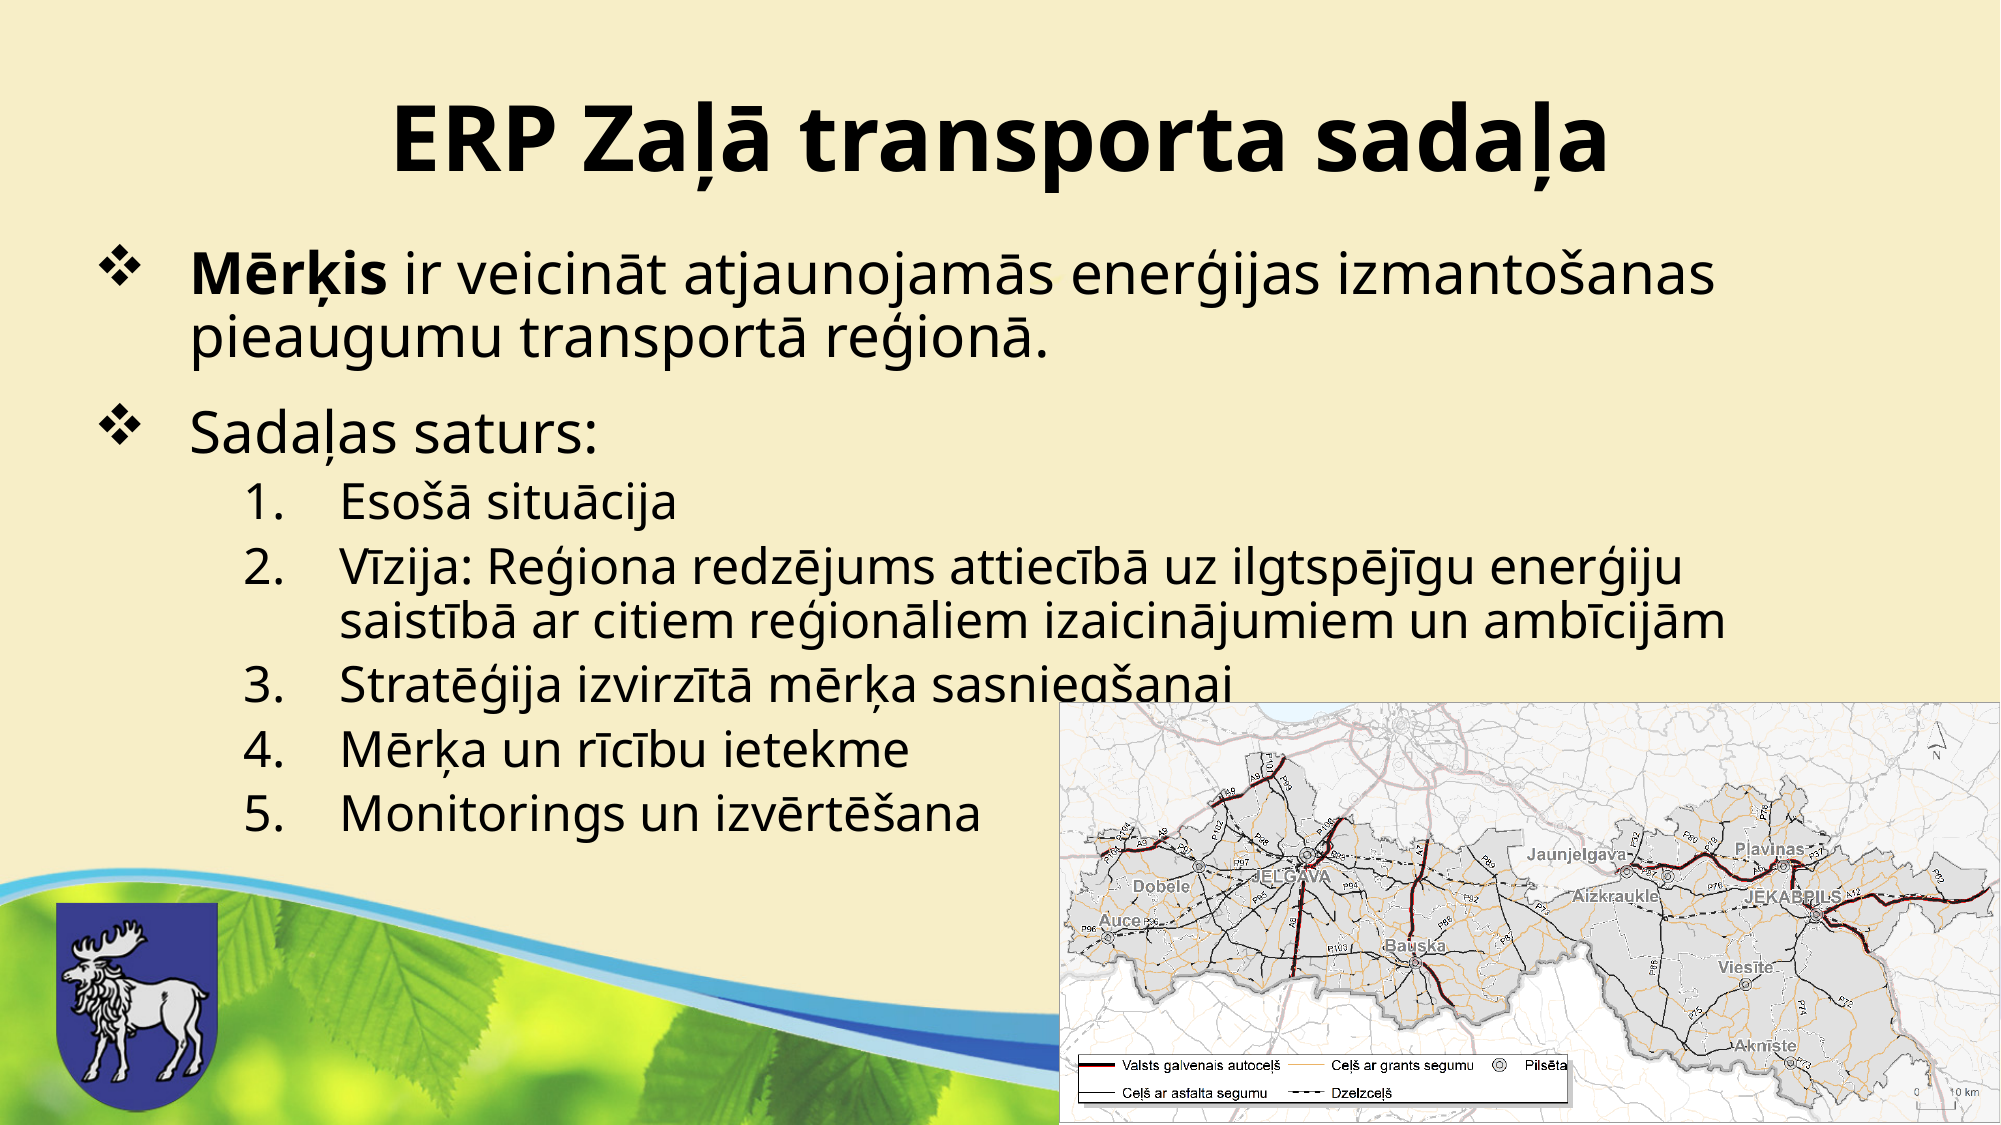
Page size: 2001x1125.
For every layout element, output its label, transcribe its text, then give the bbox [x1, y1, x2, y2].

title ERP Zaļā transporta sadaļa [139, 66, 1864, 217]
list Mērķis ir veicināt atjaunojamās enerģijas izmantošanas pieaugumu transportā reģionā. Sadaļas saturs: Esošā situācija Vīzija: Reģiona redzējums attiecībā uz ilgtspējīgu enerģiju saistībā ar citiem reģionāliem izaicinājumiem un ambīcijām Stratēģija izvirzītā mērķa sasniegšanai Mērķa un rīcību ietekme Monitorings un izvērtēšana [72, 236, 1863, 1014]
picture [0, 0, 2001, 1125]
